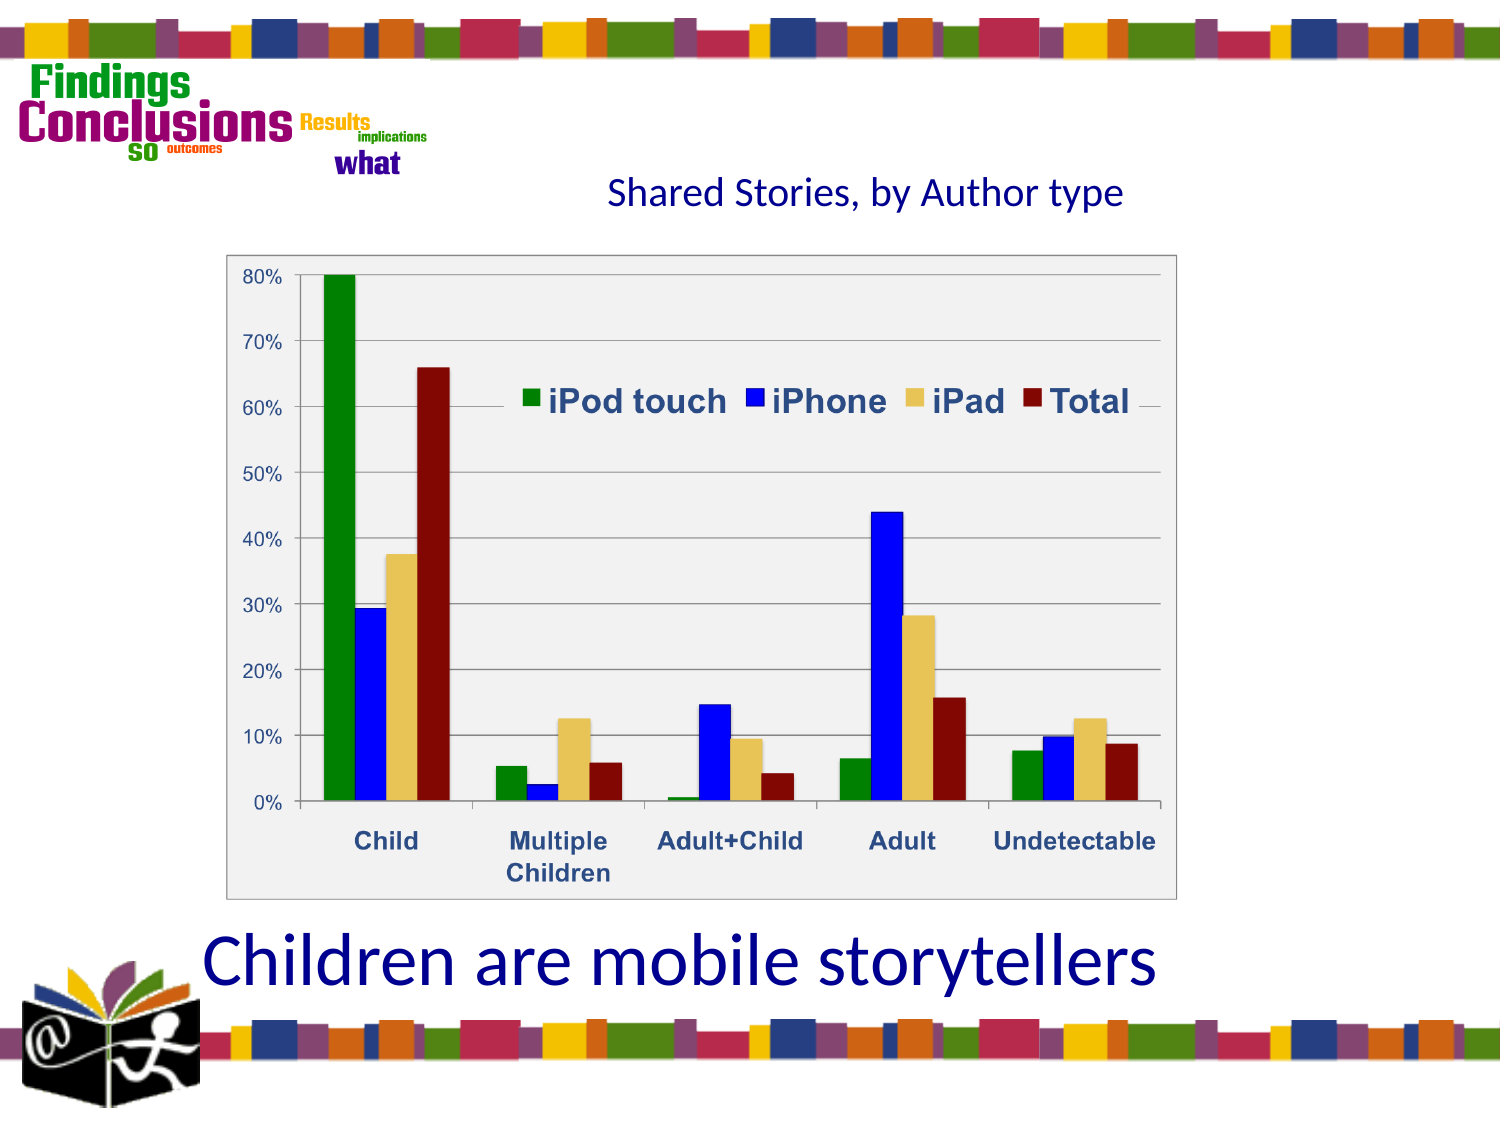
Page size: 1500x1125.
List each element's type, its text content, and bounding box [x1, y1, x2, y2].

text_box Children are mobile storytellers [187, 902, 1500, 961]
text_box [0, 961, 1500, 1108]
picture [224, 254, 1178, 901]
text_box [0, 18, 1500, 63]
picture [14, 59, 430, 181]
text_box Shared Stories, by Author type [592, 157, 1212, 223]
